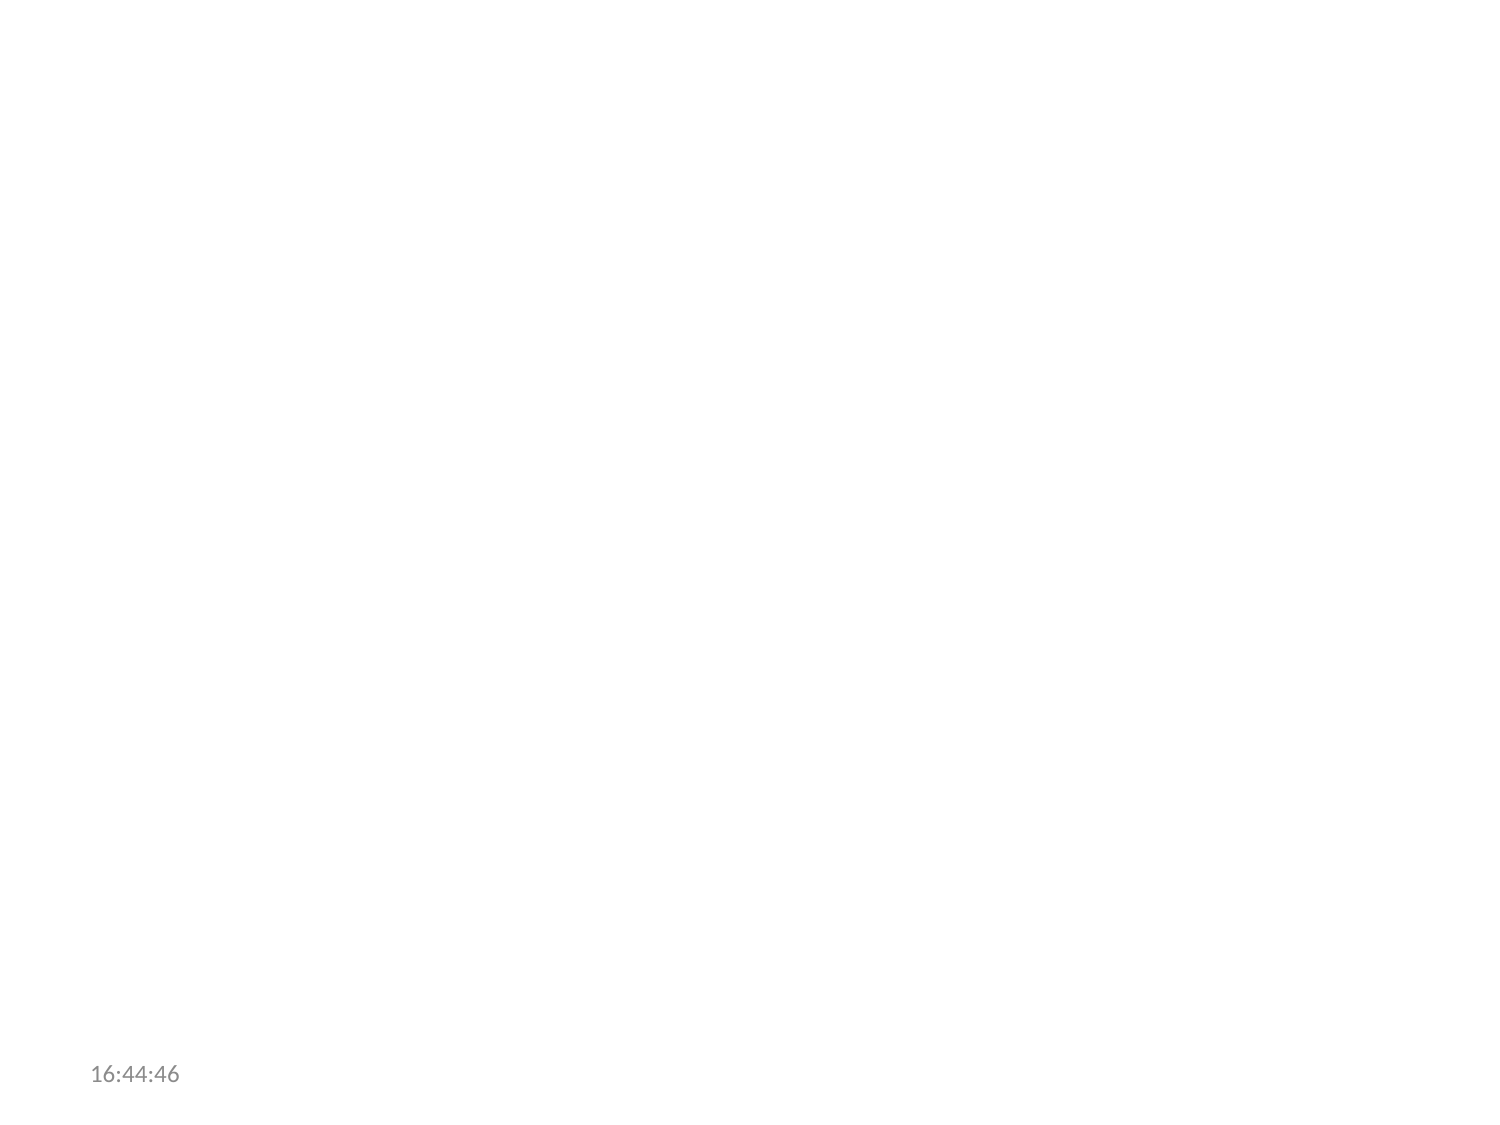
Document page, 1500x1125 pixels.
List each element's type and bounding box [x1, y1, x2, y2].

slide_number [75, 1042, 425, 1103]
